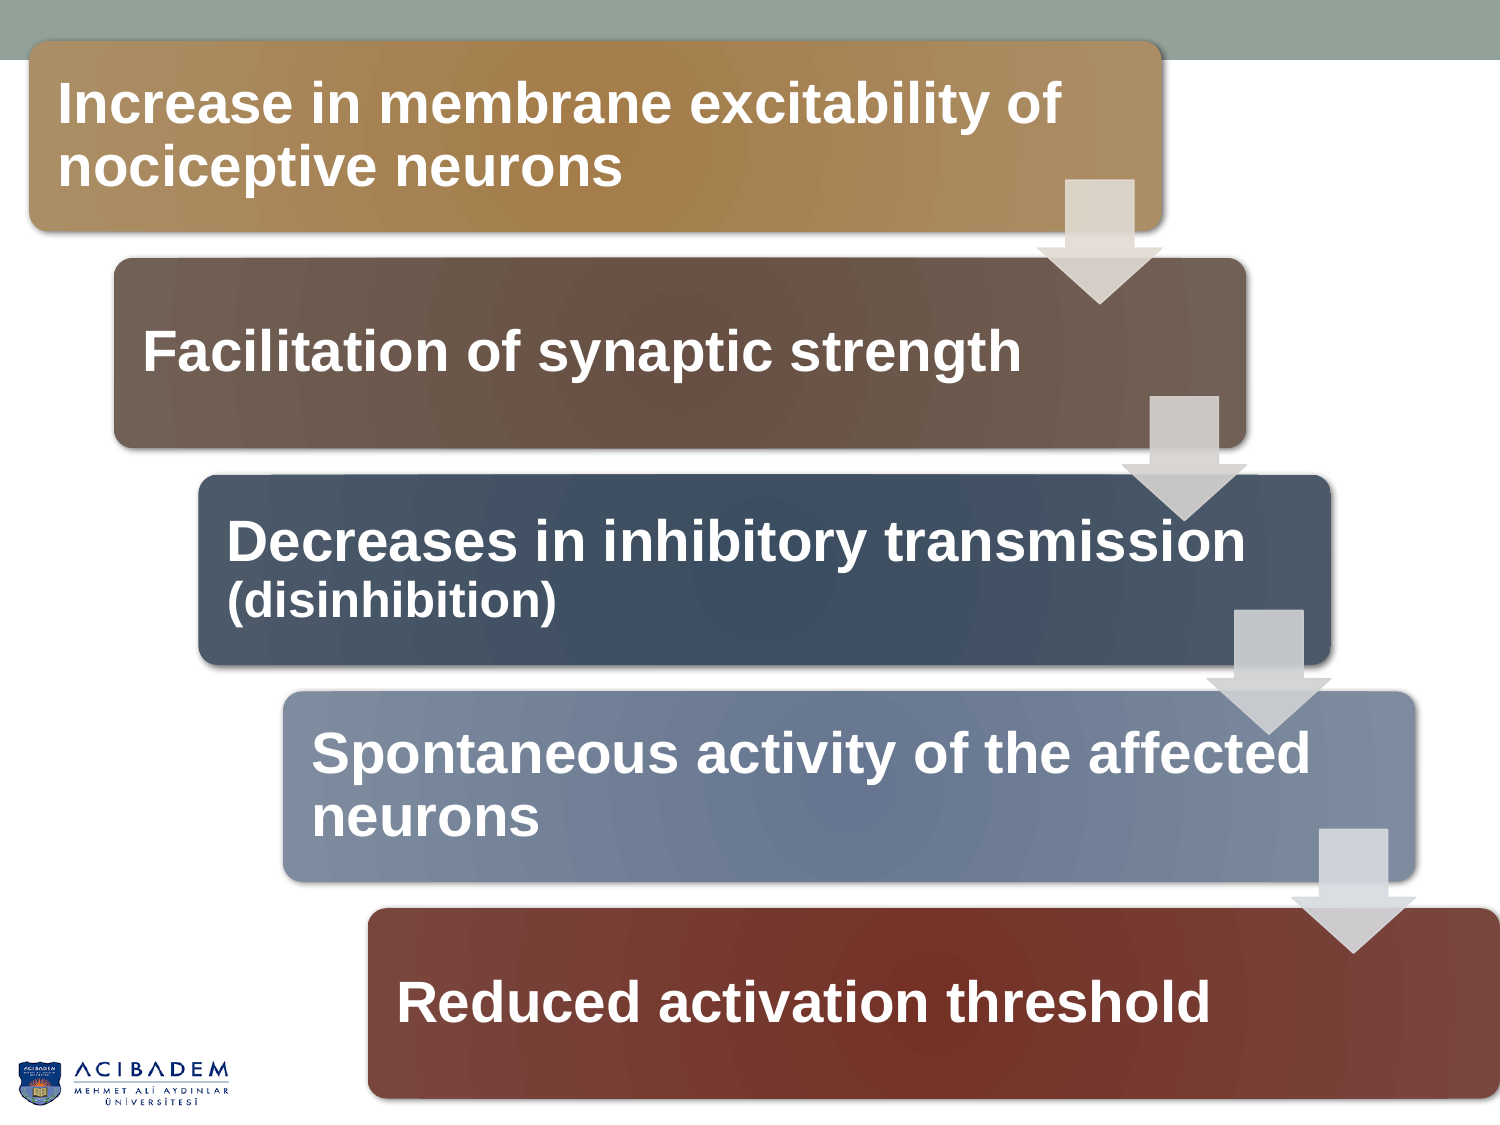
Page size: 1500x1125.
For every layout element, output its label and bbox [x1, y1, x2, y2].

picture [0, 1036, 253, 1125]
text_box [28, 40, 1500, 1099]
